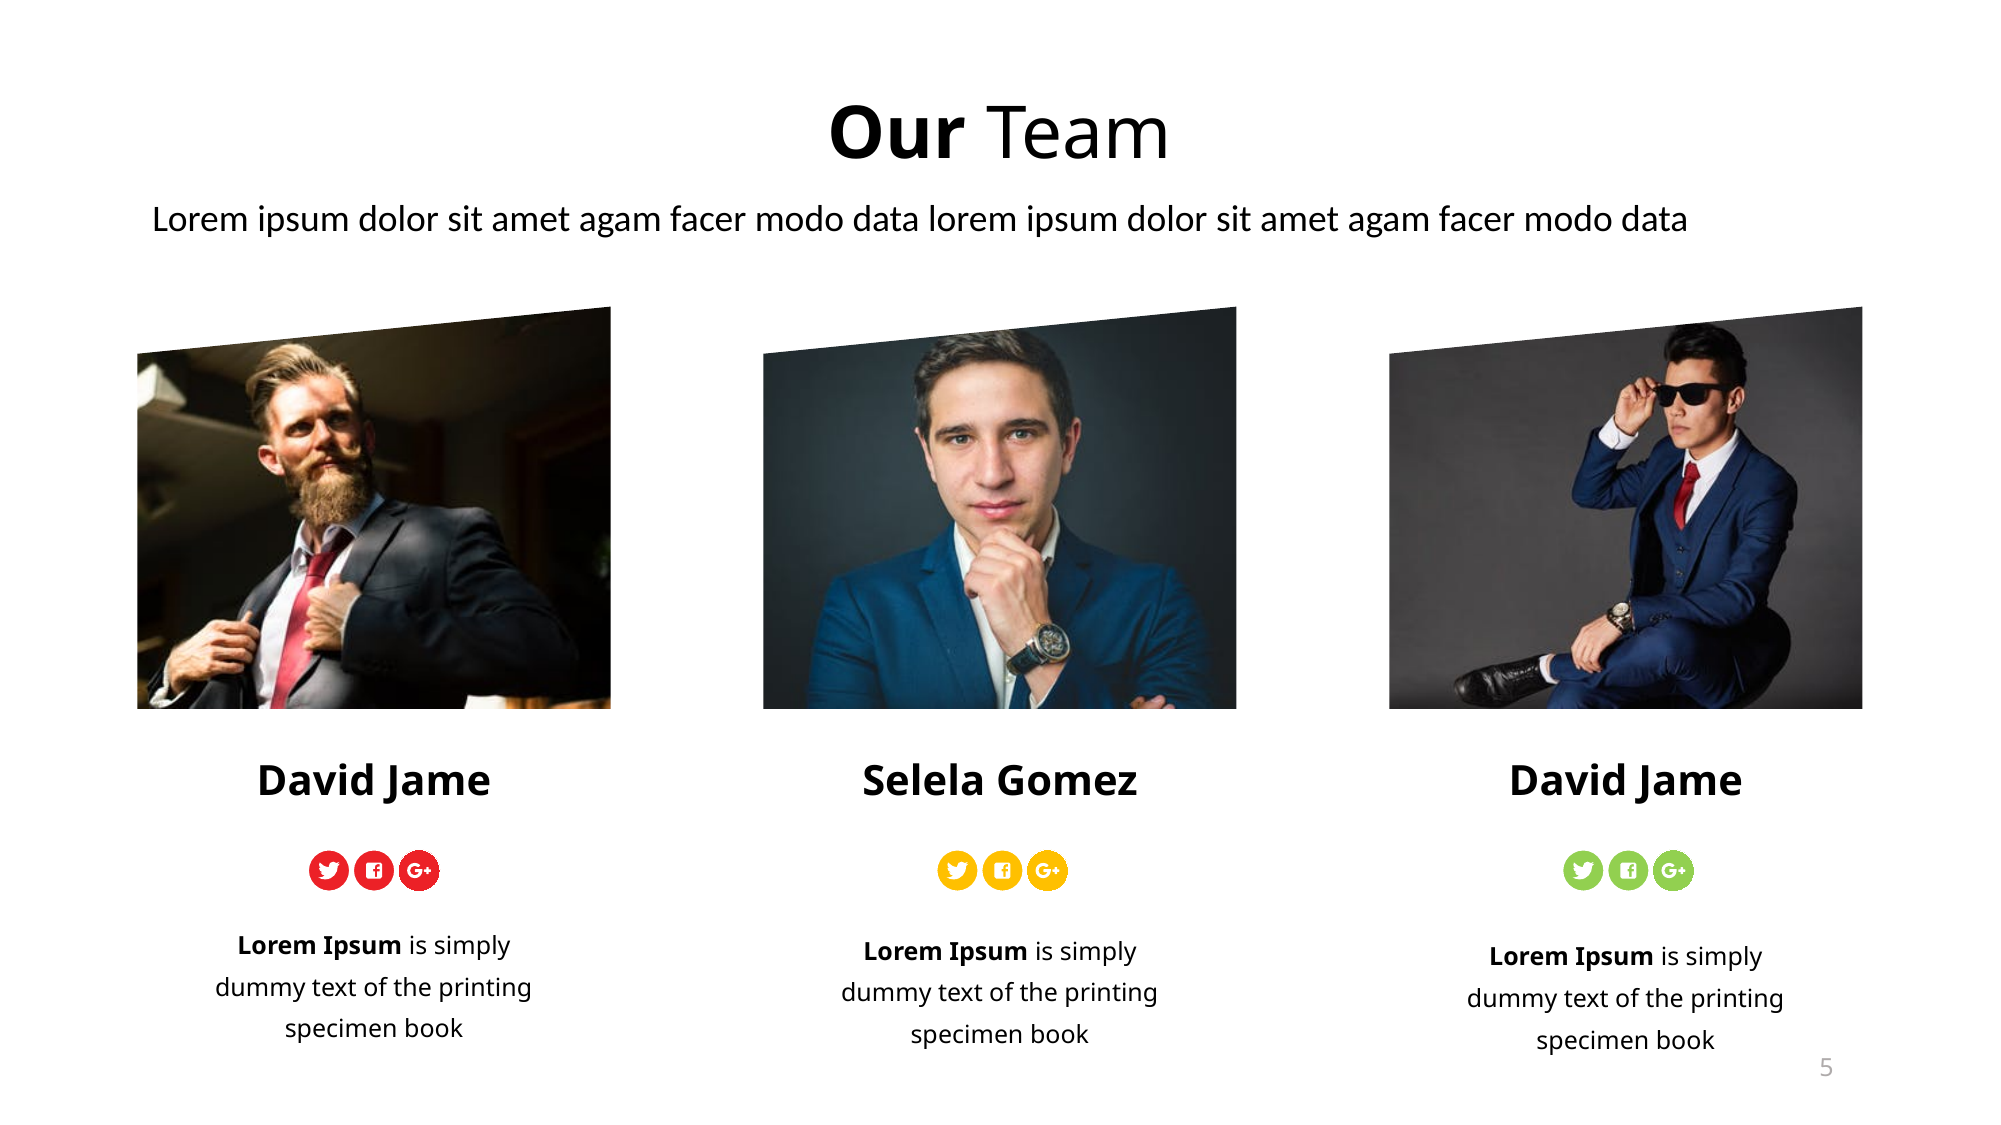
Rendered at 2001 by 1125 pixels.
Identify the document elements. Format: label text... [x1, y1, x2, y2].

text_box Lorem Ipsum is simply dummy text of the printing specimen book [1446, 921, 1805, 1062]
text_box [1472, 754, 1779, 892]
picture [763, 306, 1237, 709]
slide_number 5 [1790, 1042, 1863, 1094]
title Our Team [137, 78, 1863, 186]
picture [1389, 306, 1863, 709]
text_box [846, 754, 1154, 892]
text_box Lorem Ipsum is simply dummy text of the printing specimen book [820, 916, 1179, 1056]
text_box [221, 754, 528, 892]
subtitle Lorem ipsum dolor sit amet agam facer modo data lorem ipsum dolor sit amet agam facer modo data [137, 186, 1863, 227]
picture [137, 306, 611, 709]
text_box Lorem Ipsum is simply dummy text of the printing specimen book [195, 910, 553, 1051]
